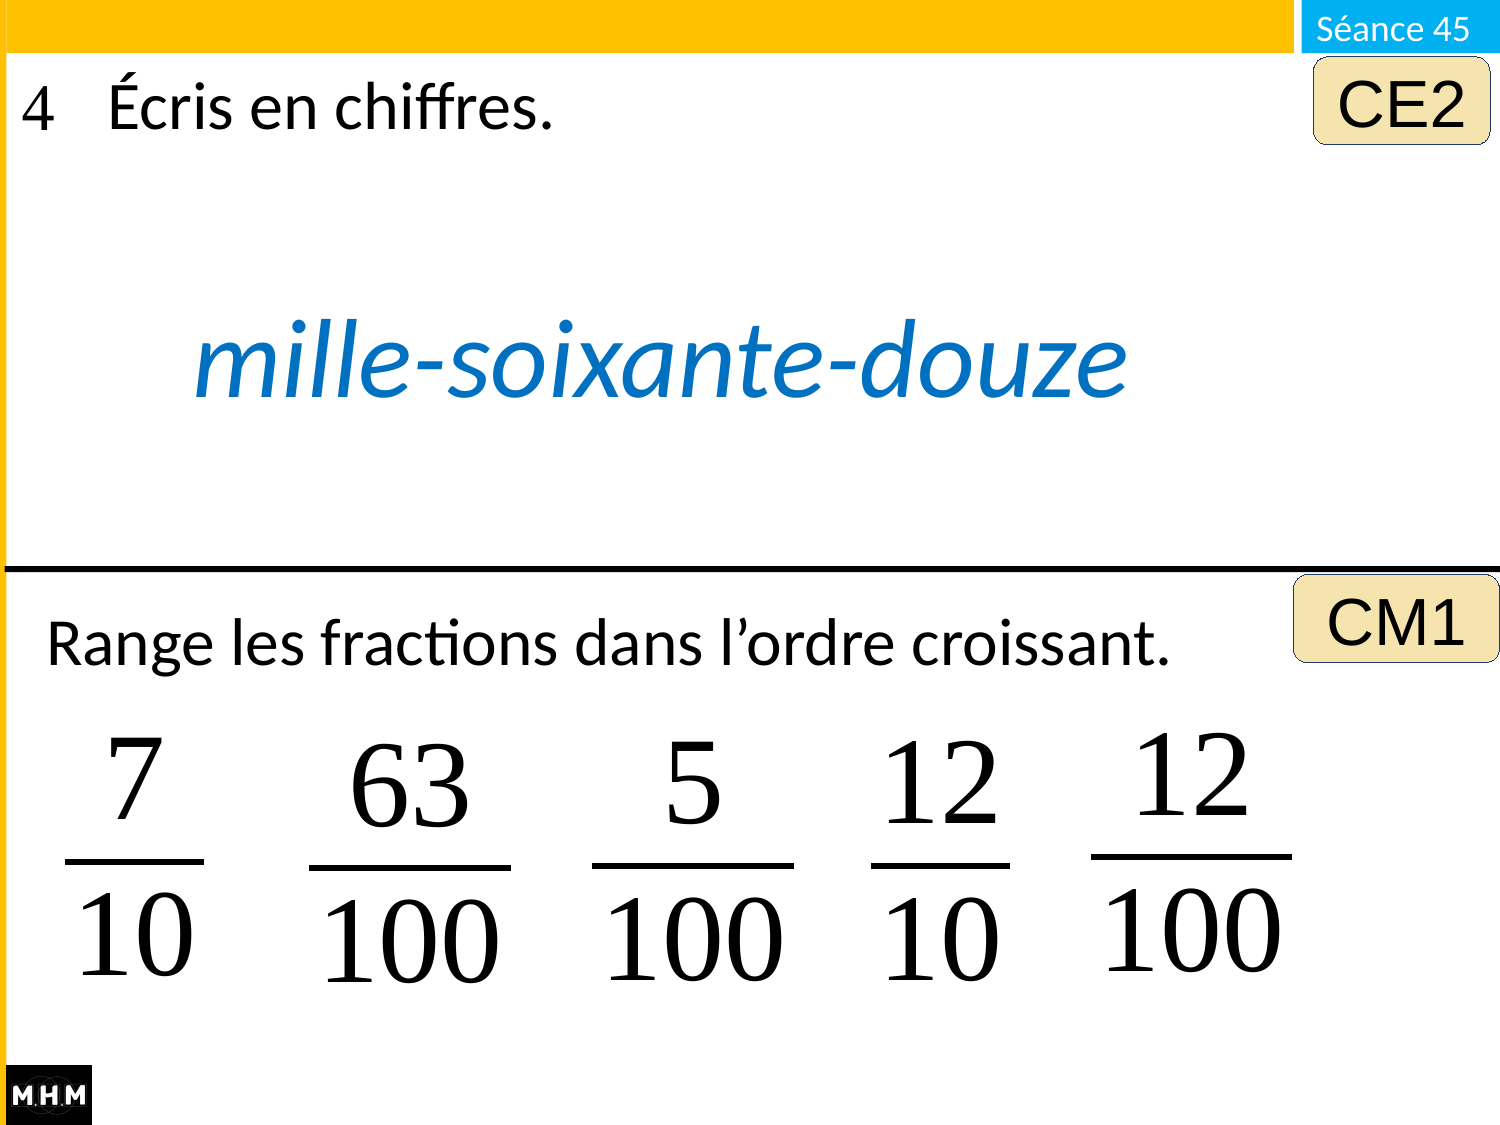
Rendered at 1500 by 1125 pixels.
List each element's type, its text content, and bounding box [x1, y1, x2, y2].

text_box Range les fractions dans l’ordre croissant. [31, 599, 1212, 689]
text_box CE2 [1313, 56, 1491, 145]
picture [6, 1065, 92, 1125]
text_box CM1 [1293, 574, 1500, 663]
text_box mille-soixante-douze [172, 277, 1307, 428]
title Écris en chiffres. [92, 62, 741, 152]
